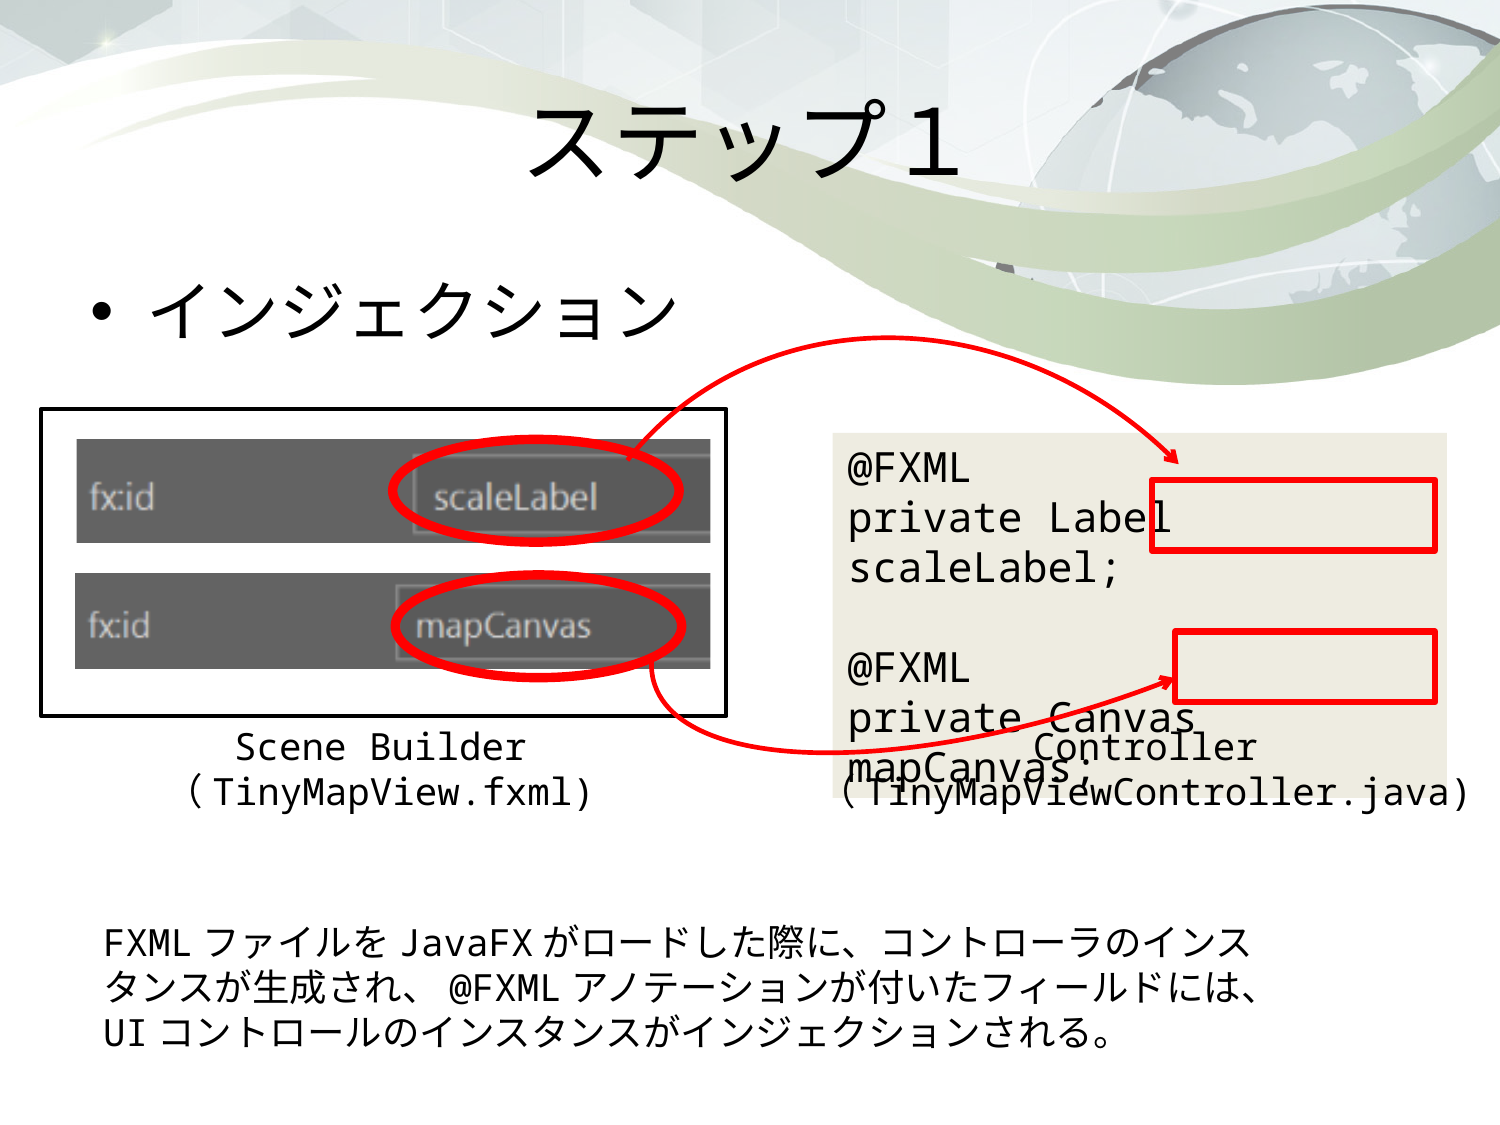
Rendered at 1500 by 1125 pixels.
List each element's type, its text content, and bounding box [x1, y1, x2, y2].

title ステップ１ [75, 45, 1425, 233]
text_box [1173, 629, 1437, 704]
text_box [1150, 478, 1437, 553]
text_box [652, 542, 1175, 754]
list インジェクション [75, 262, 1425, 398]
picture [74, 573, 711, 670]
text_box [646, 336, 1179, 613]
text_box Scene Builder （TinyMapView.fxml) [151, 715, 610, 821]
text_box [39, 407, 728, 718]
text_box @FXML private Label scaleLabel; @FXML private Canvas mapCanvas; [1073, 432, 1447, 715]
text_box FXMLファイルをJavaFXがロードした際に、コントローラのインスタンスが生成され、@FXMLアノテーションが付いたフィールドには、UIコントロールのインスタンスがインジェクションされる。 [88, 911, 1306, 1062]
picture [76, 439, 711, 543]
text_box Controller （TinyMapViewController.java) [803, 715, 1488, 821]
